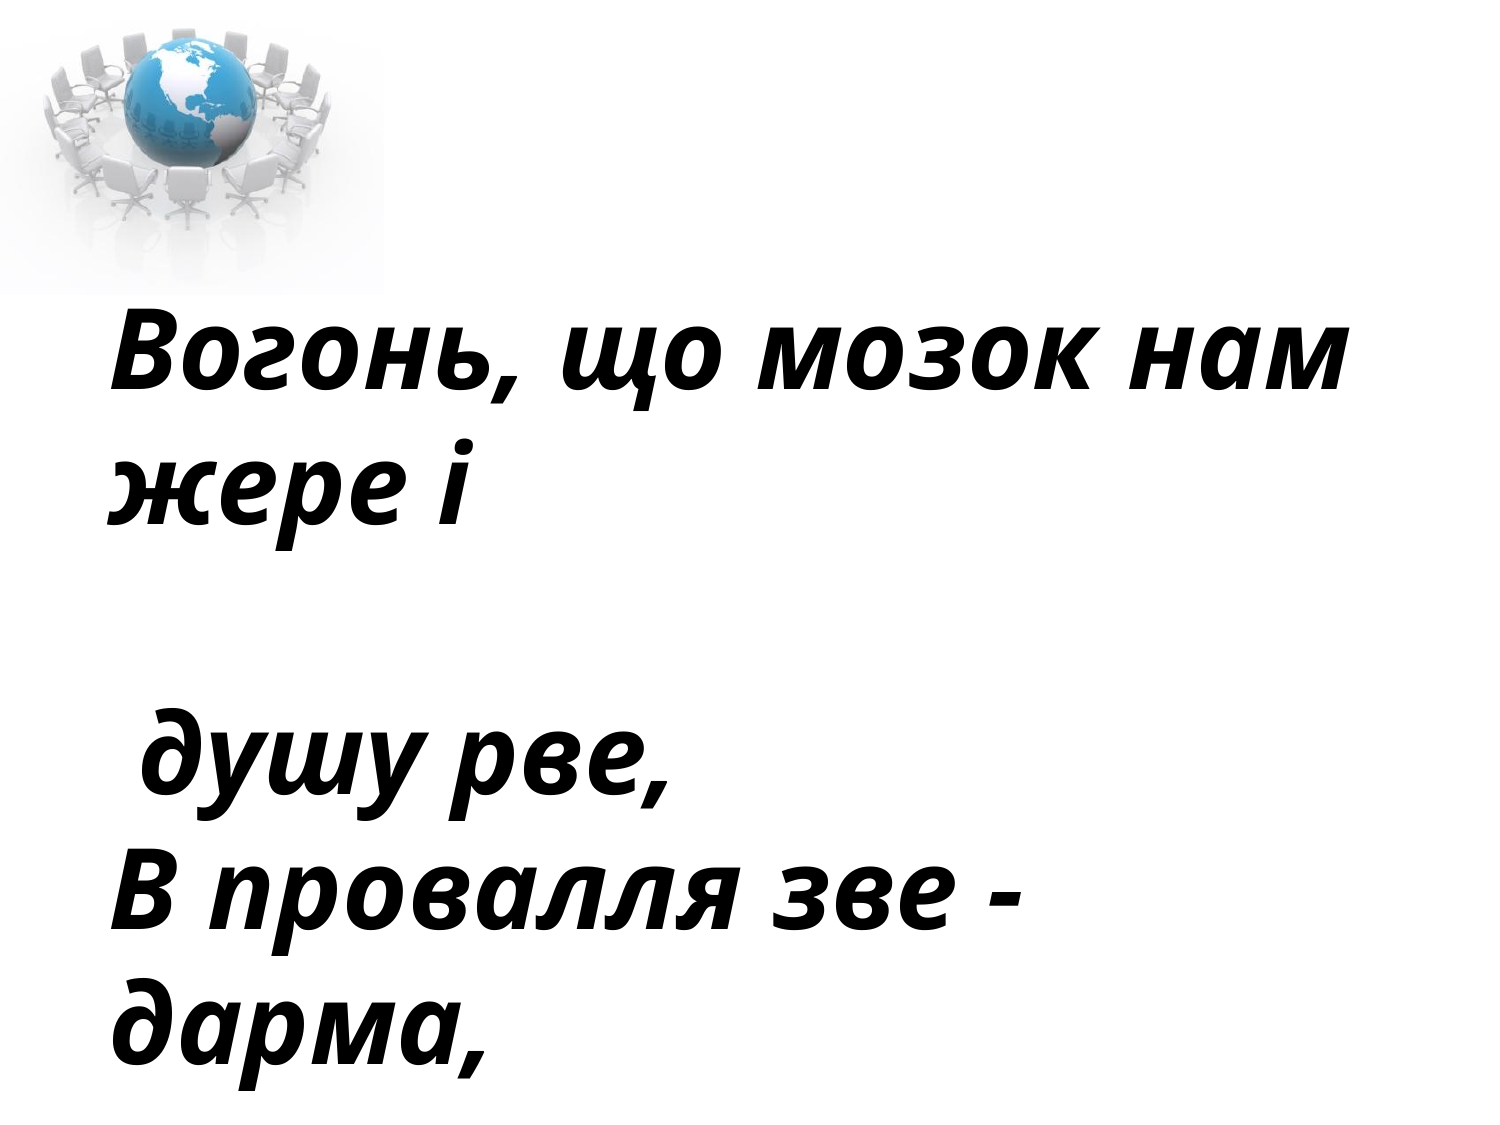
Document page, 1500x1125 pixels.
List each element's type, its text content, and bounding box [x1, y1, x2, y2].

text_box Вогонь, що мозок нам жере і душу рве, В провалля зве - дарма, пекельне чи небесне, - У глиб Незнаного, щоб осягти нове. [93, 269, 1407, 1125]
picture [0, 0, 384, 295]
